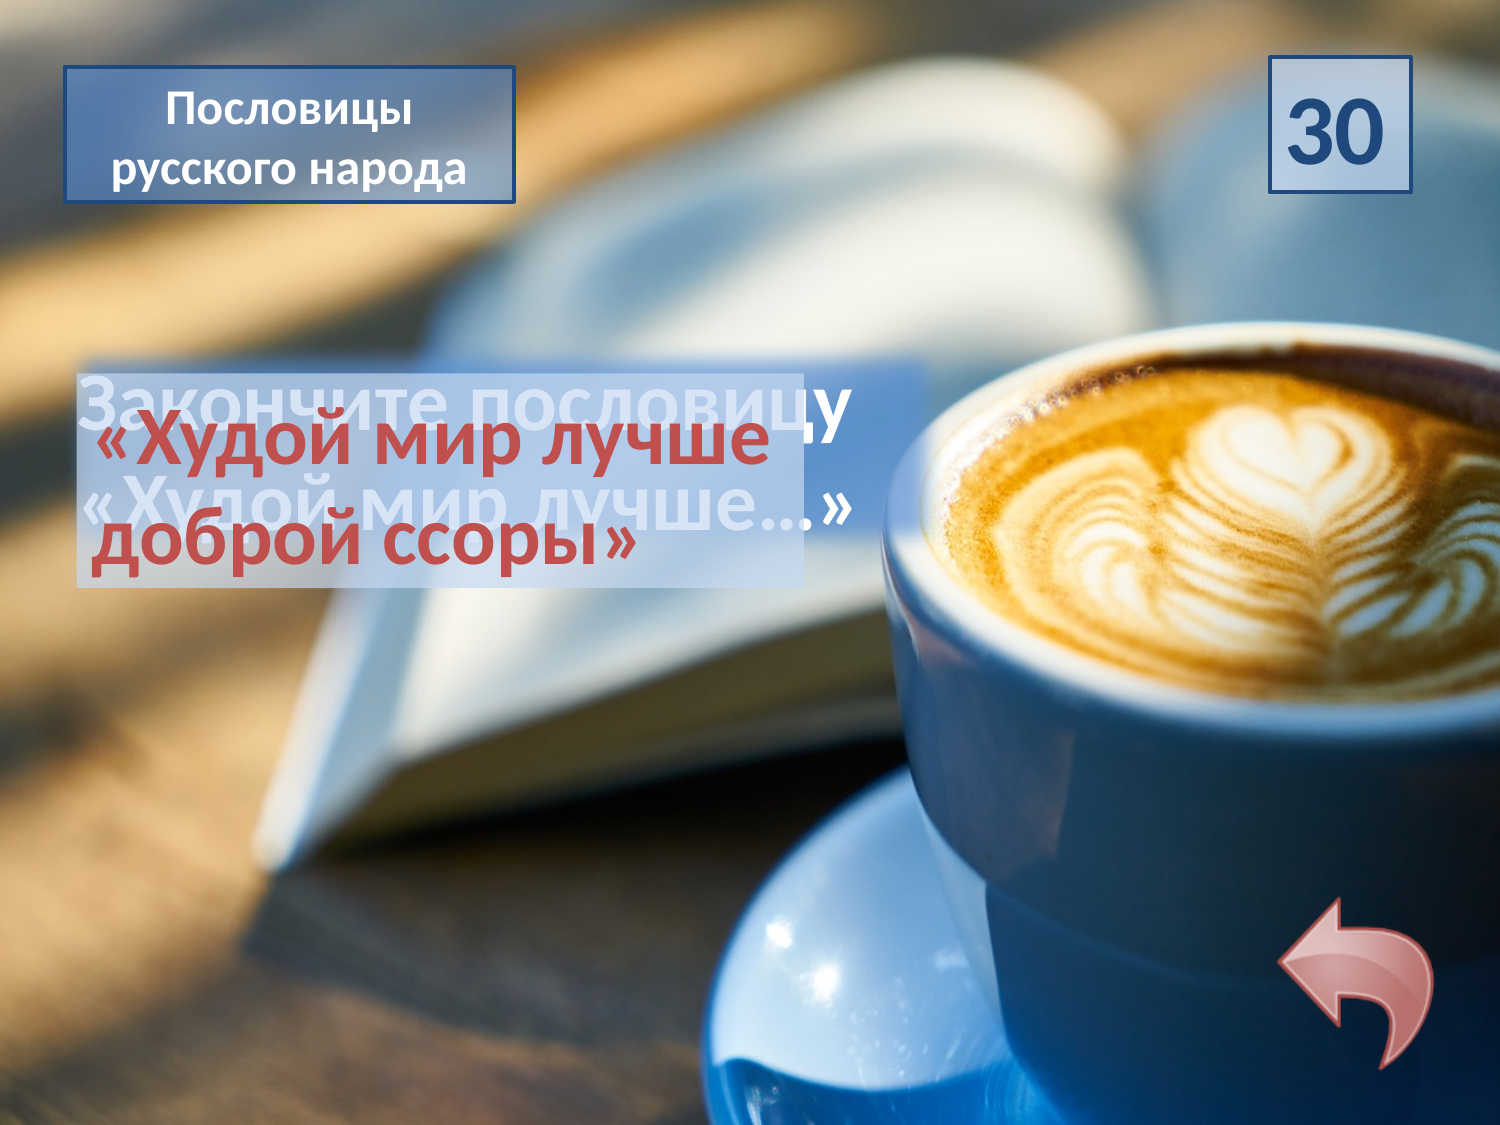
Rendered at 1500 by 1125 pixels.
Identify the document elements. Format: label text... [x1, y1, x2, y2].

text_box 30 [1268, 55, 1413, 194]
text_box «Худой мир лучше доброй ссоры» [76, 373, 804, 589]
text_box Закончите пословицу «Худой мир лучше…» [804, 376, 911, 521]
picture [0, 0, 1500, 1125]
text_box Пословицы русского народа [63, 65, 516, 204]
